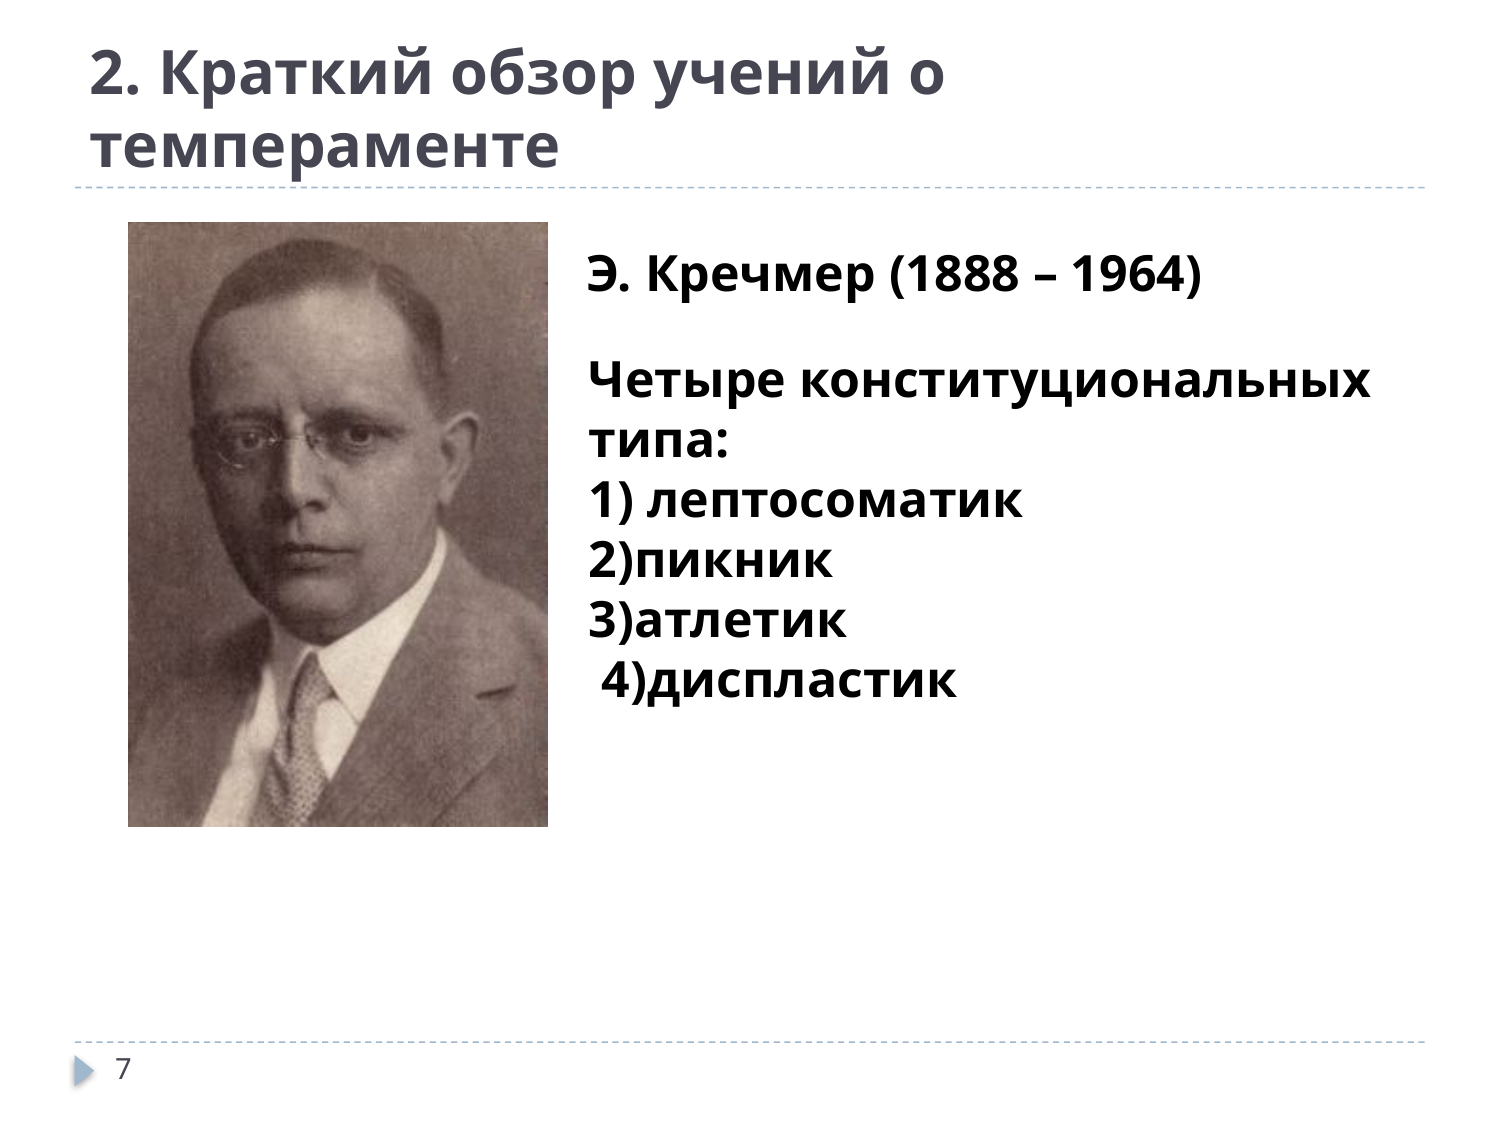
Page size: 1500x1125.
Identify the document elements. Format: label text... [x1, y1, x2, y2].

text_box Четыре конституциональных типа: 1) лептосоматик 2)пикник 3)атлетик 4)диспластик [574, 339, 1430, 715]
slide_number 7 [100, 1042, 426, 1103]
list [128, 222, 548, 827]
text_box Э. Кречмер (1888 – 1964) [571, 234, 1217, 310]
title 2. Краткий обзор учений о темпераменте [75, 24, 1425, 188]
